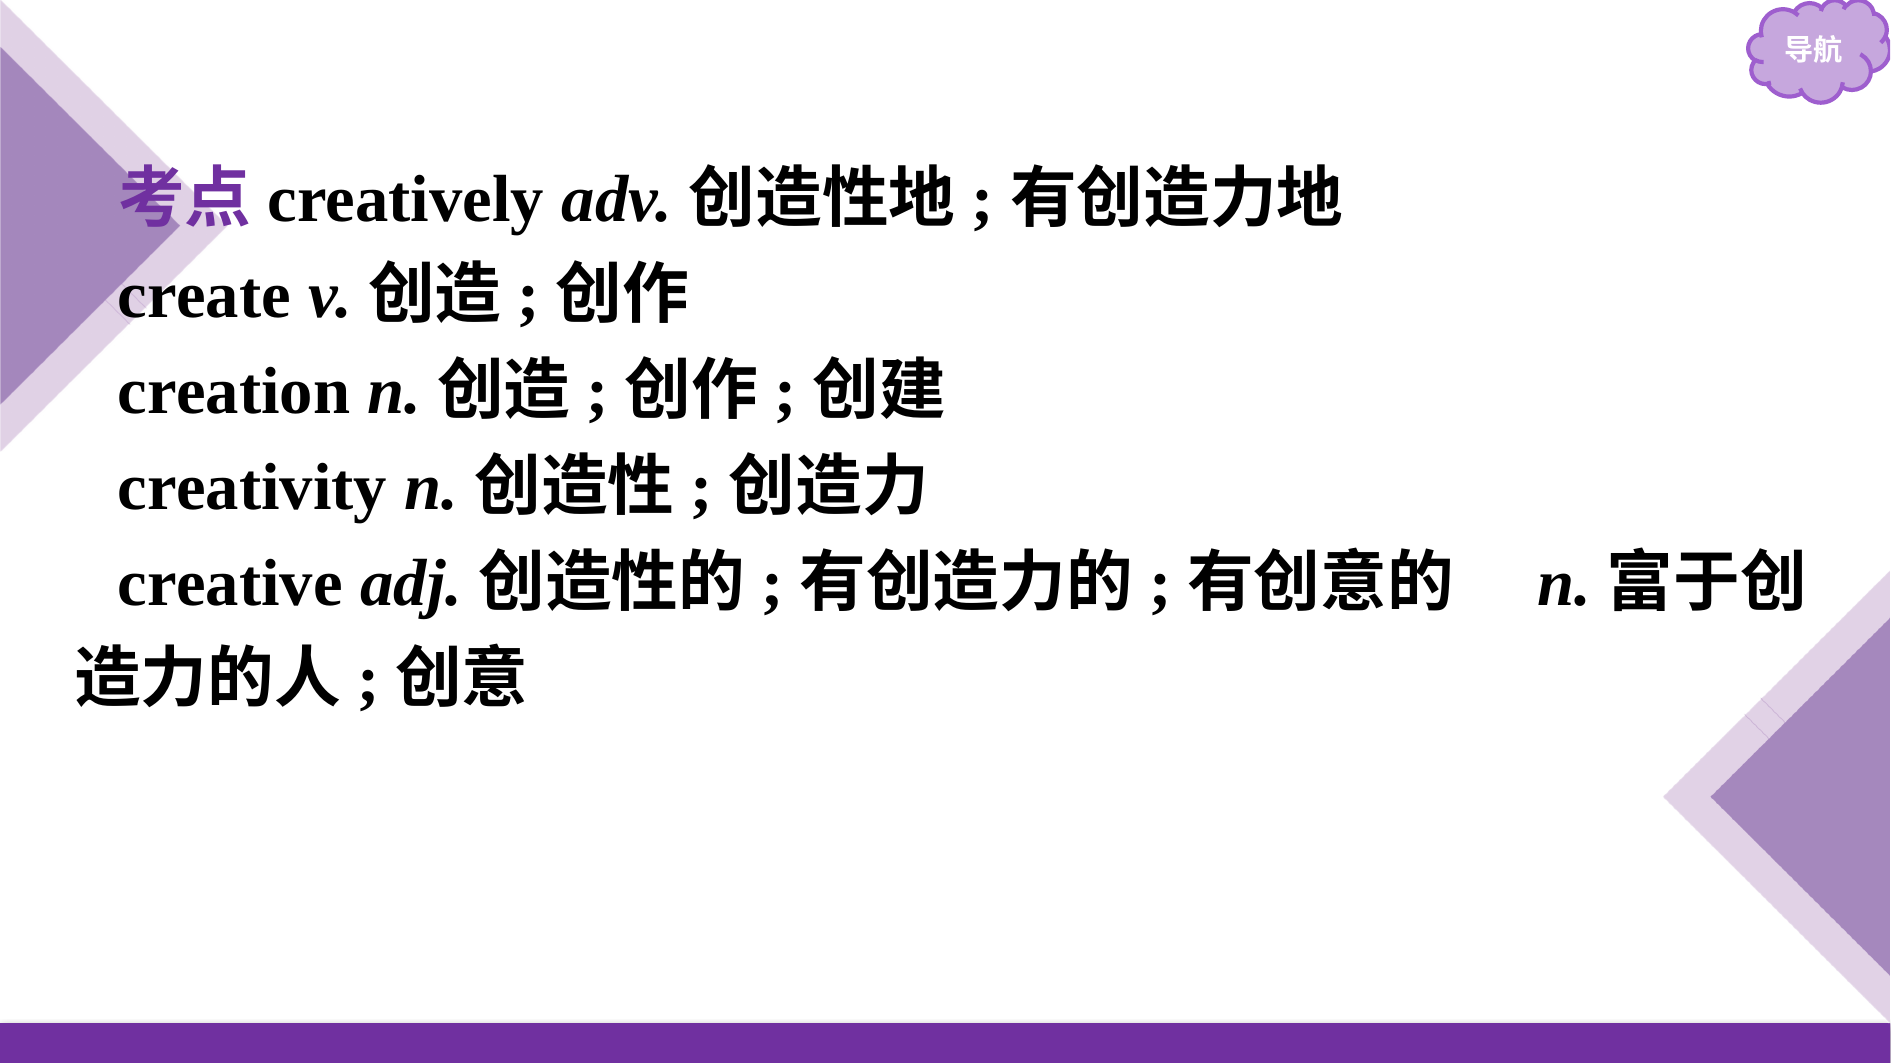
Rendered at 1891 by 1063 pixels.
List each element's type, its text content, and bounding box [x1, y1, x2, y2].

text_box 考点creatively adv.创造性地;有创造力地 create v.创造;创作 creation n.创造;创作;创建 creativity n.创造性;创造力 creative adj.创造性的;有创造力的;有创意的 n.富于创造力的人;创意 [59, 131, 1833, 722]
picture [1, 0, 230, 451]
picture [1660, 570, 1890, 1024]
